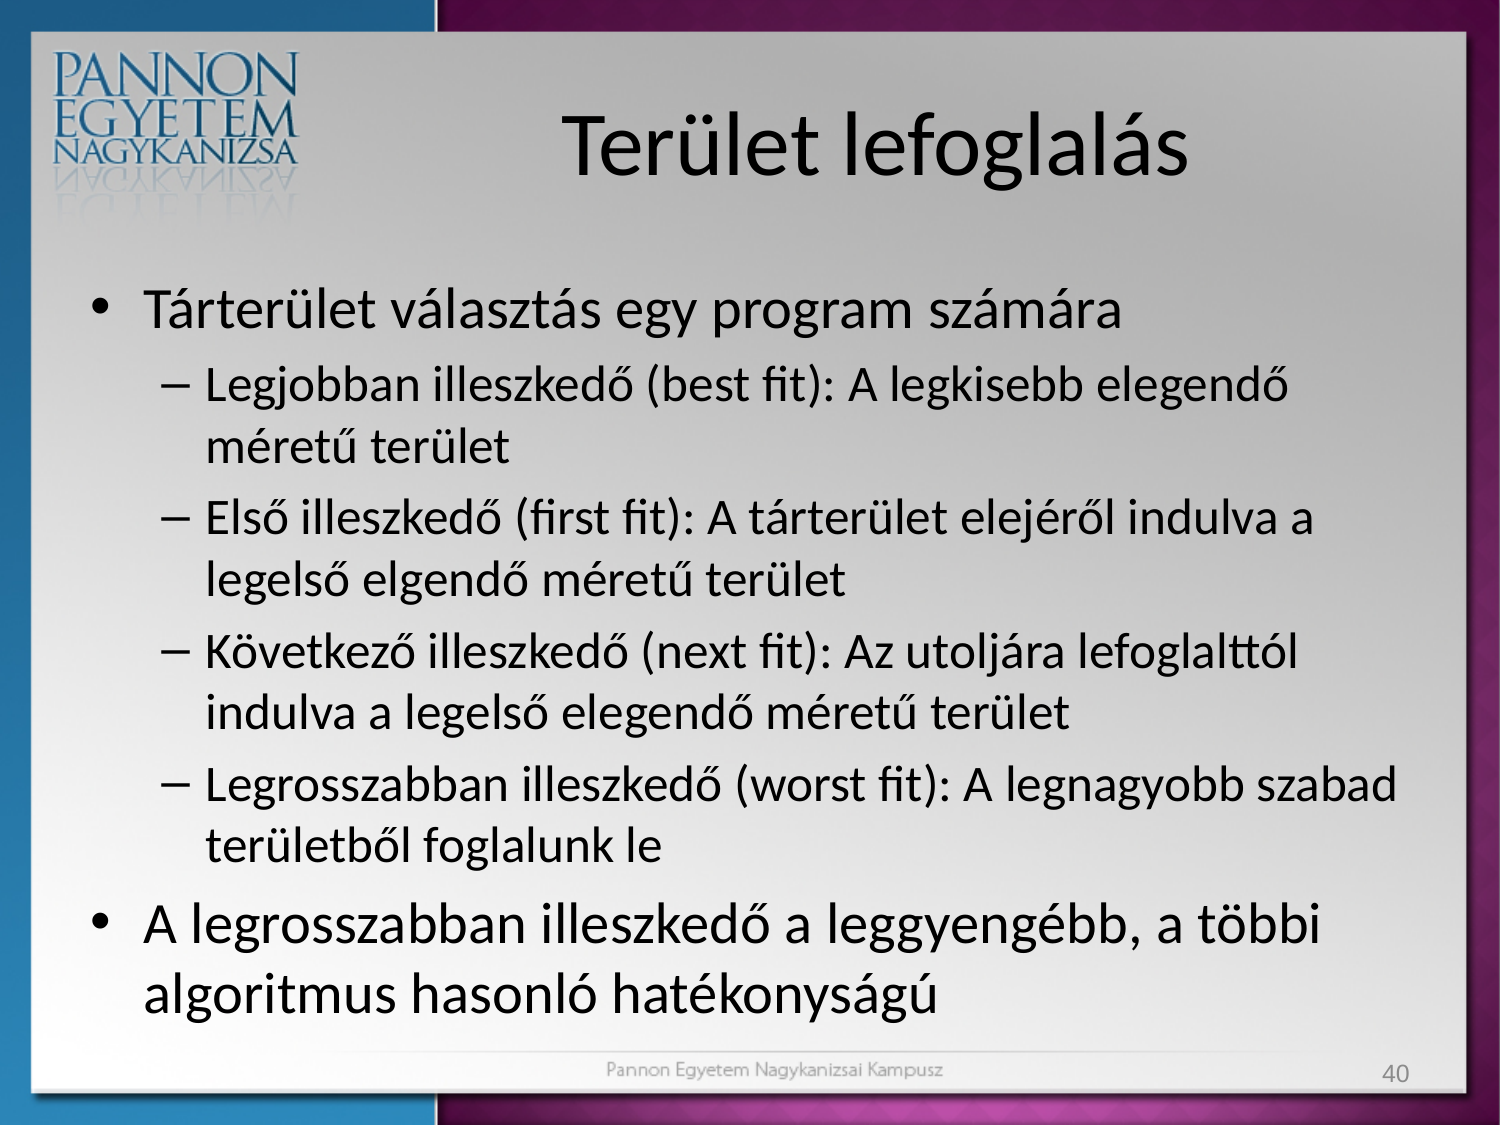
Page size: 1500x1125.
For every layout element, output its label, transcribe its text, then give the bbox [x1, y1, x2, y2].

list Tárterület választás egy program számára Legjobban illeszkedő (best fit): A legkisebb elegendő méretű terület Első illeszkedő (first fit): A tárterület elejéről indulva a legelső elgendő méretű terület Következő illeszkedő (next fit): Az utoljára lefoglalttól indulva a legelső elegendő méretű terület Legrosszabban illeszkedő (worst fit): A legnagyobb szabad területből foglalunk le A legrosszabban illeszkedő a leggyengébb, a többi algoritmus hasonló hatékonyságú [75, 262, 1425, 1038]
slide_number 40 [1074, 1042, 1425, 1103]
picture [0, 0, 1500, 1125]
title Terület lefoglalás [328, 45, 1425, 233]
